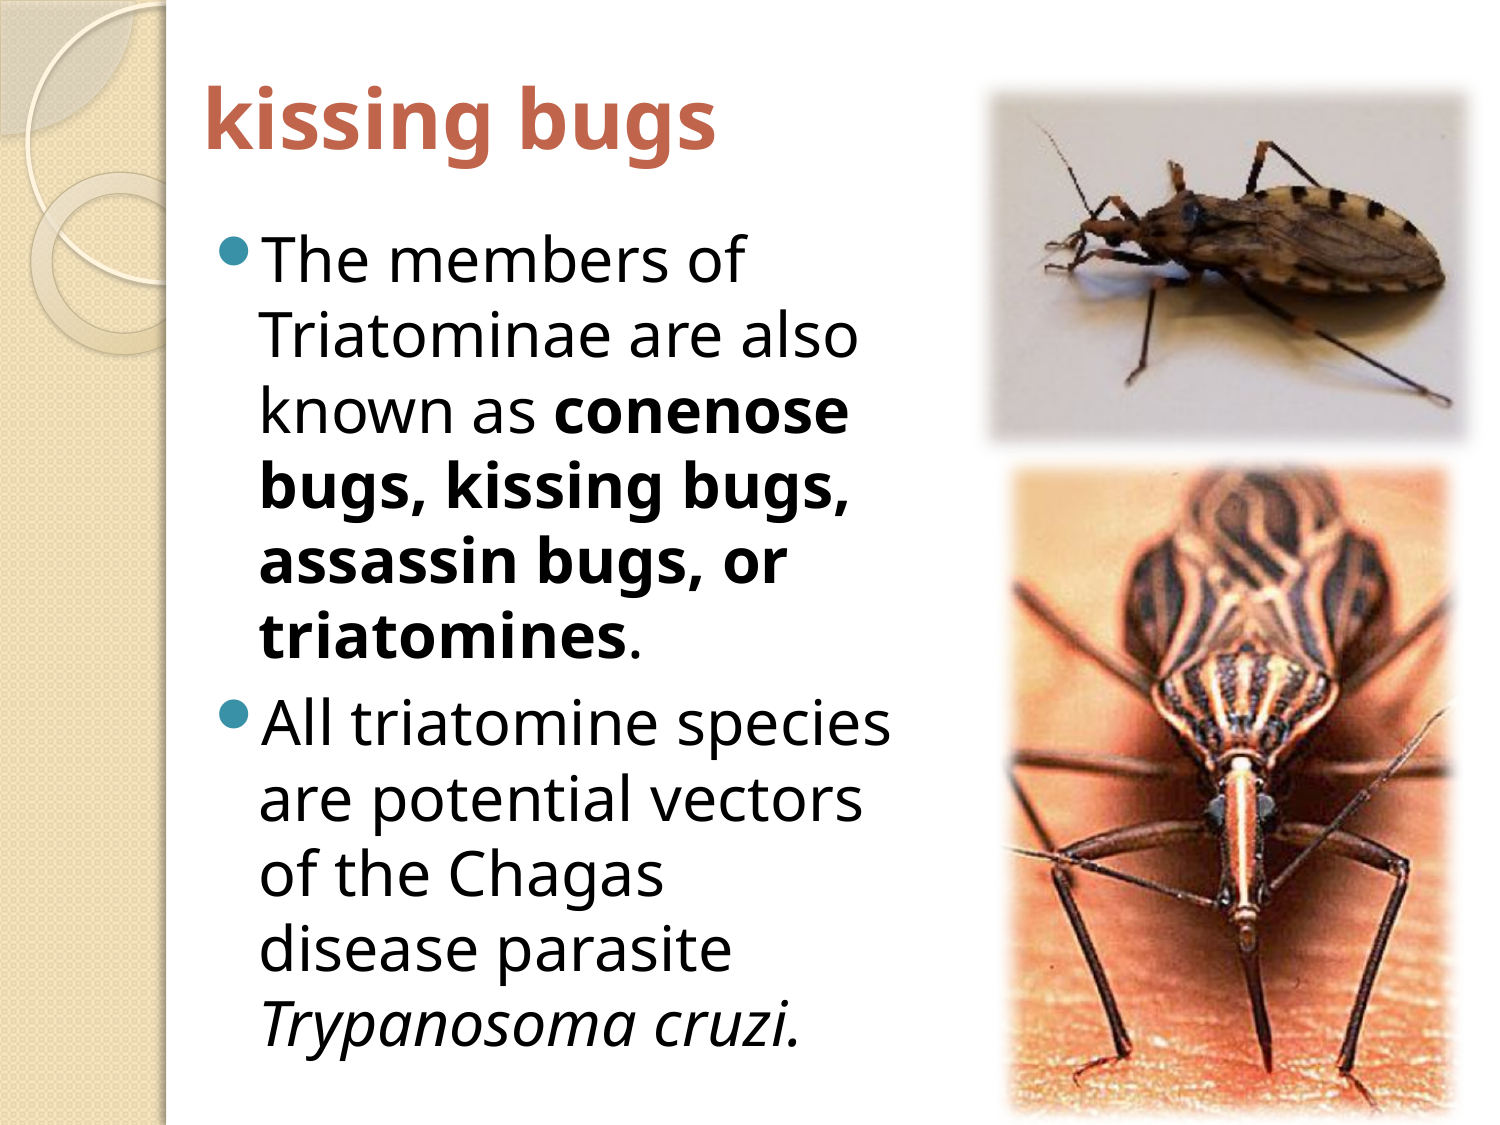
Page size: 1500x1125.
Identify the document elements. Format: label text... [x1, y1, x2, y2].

picture [971, 74, 1485, 1125]
list The members of Triatominae are also known as conenose bugs, kissing bugs, assassin bugs, or triatomines. All triatomine species are potential vectors of the Chagas disease parasite Trypanosoma cruzi. [187, 212, 913, 1100]
title kissing bugs [187, 45, 1463, 188]
